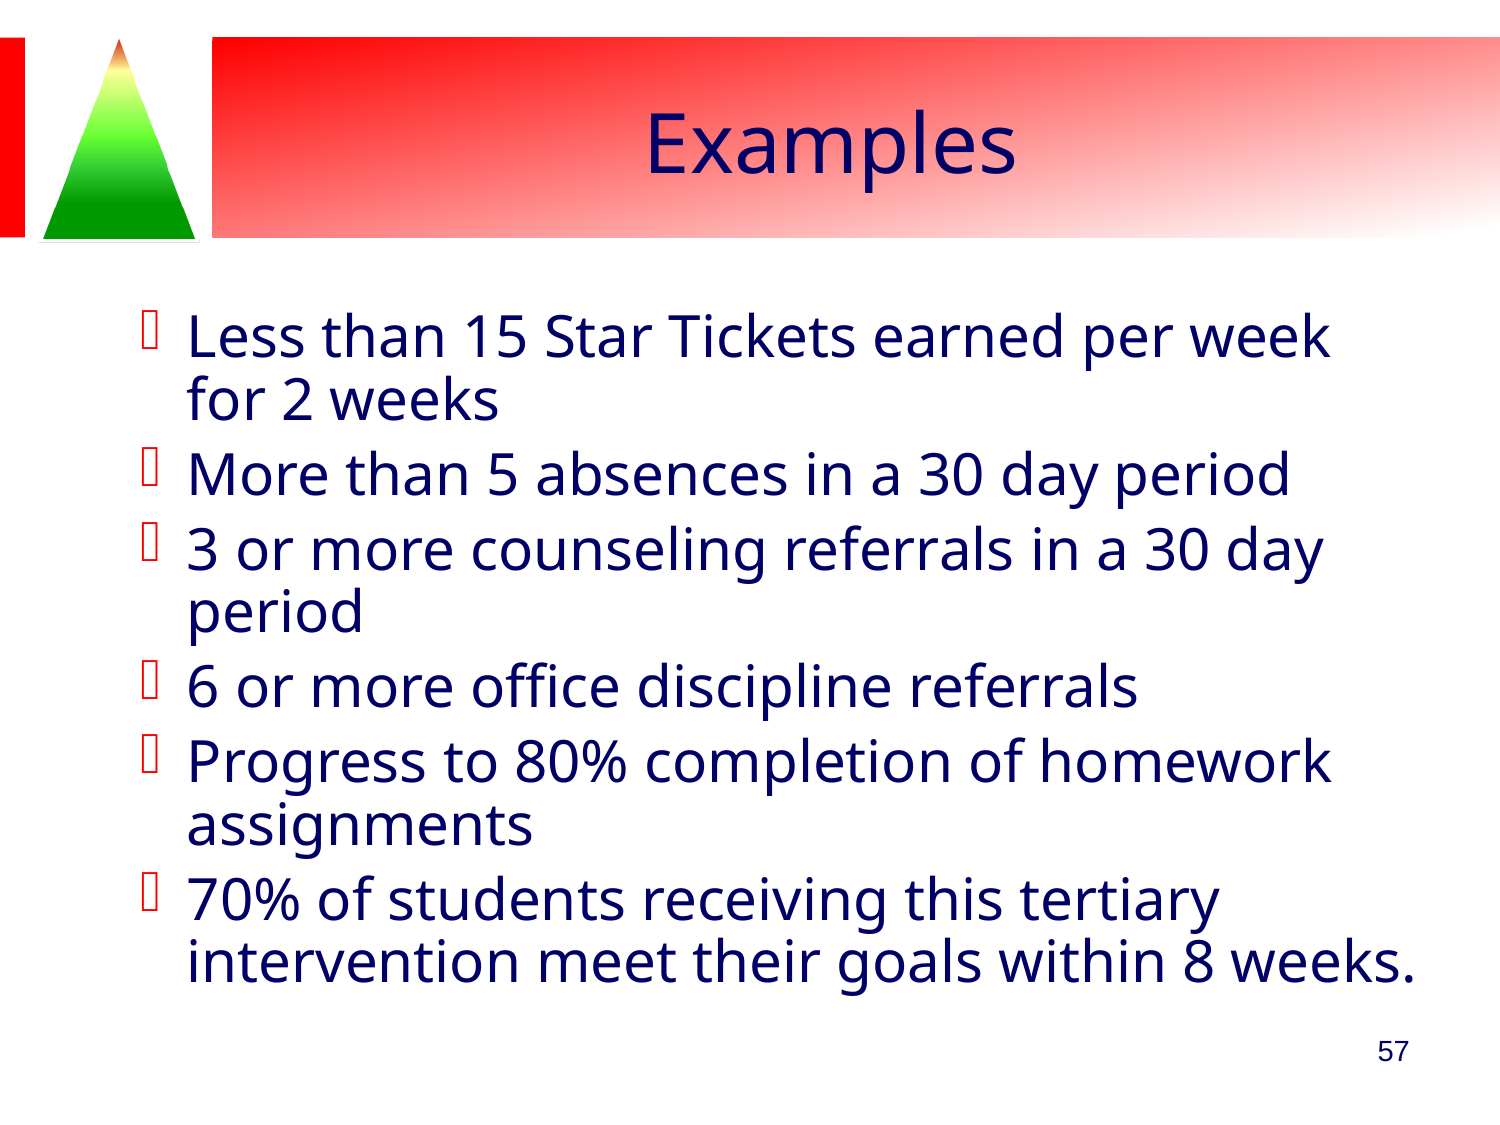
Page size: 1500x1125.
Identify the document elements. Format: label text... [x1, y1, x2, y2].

title Examples [237, 37, 1426, 243]
picture [37, 30, 200, 243]
slide_number 57 [1074, 1024, 1426, 1103]
list Less than 15 Star Tickets earned per week for 2 weeks More than 5 absences in a 30 day period 3 or more counseling referrals in a 30 day period 6 or more office discipline referrals Progress to 80% completion of homework assignments 70% of students receiving this tertiary intervention meet their goals within 8 weeks. [49, 299, 1438, 1051]
